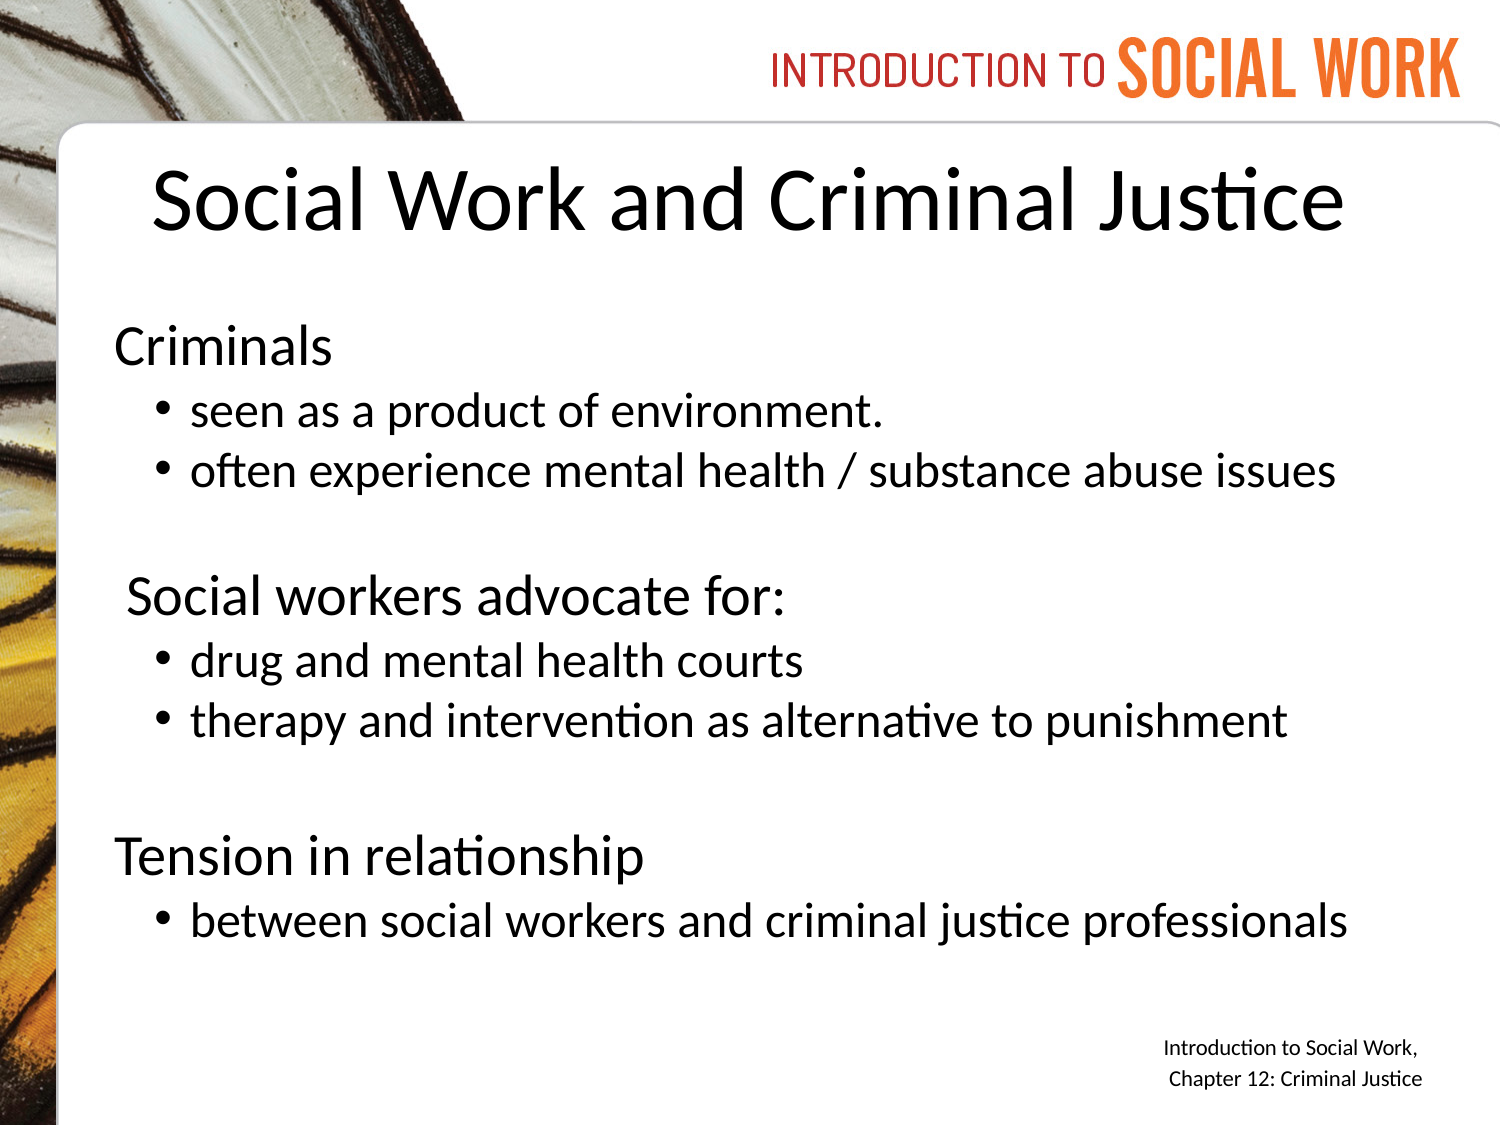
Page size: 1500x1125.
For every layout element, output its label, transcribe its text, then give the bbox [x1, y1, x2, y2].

picture [0, 0, 1500, 1125]
title Social Work and Criminal Justice [75, 99, 1425, 288]
text_box Criminals seen as a product of environment. often experience mental health / substance abuse issues Social workers advocate for: drug and mental health courts therapy and intervention as alternative to punishment Tension in relationship between social workers and criminal justice professionals [99, 299, 1425, 955]
list Introduction to Social Work, Chapter 12: Criminal Justice [1037, 1025, 1438, 1100]
text_box [99, 274, 1438, 1010]
